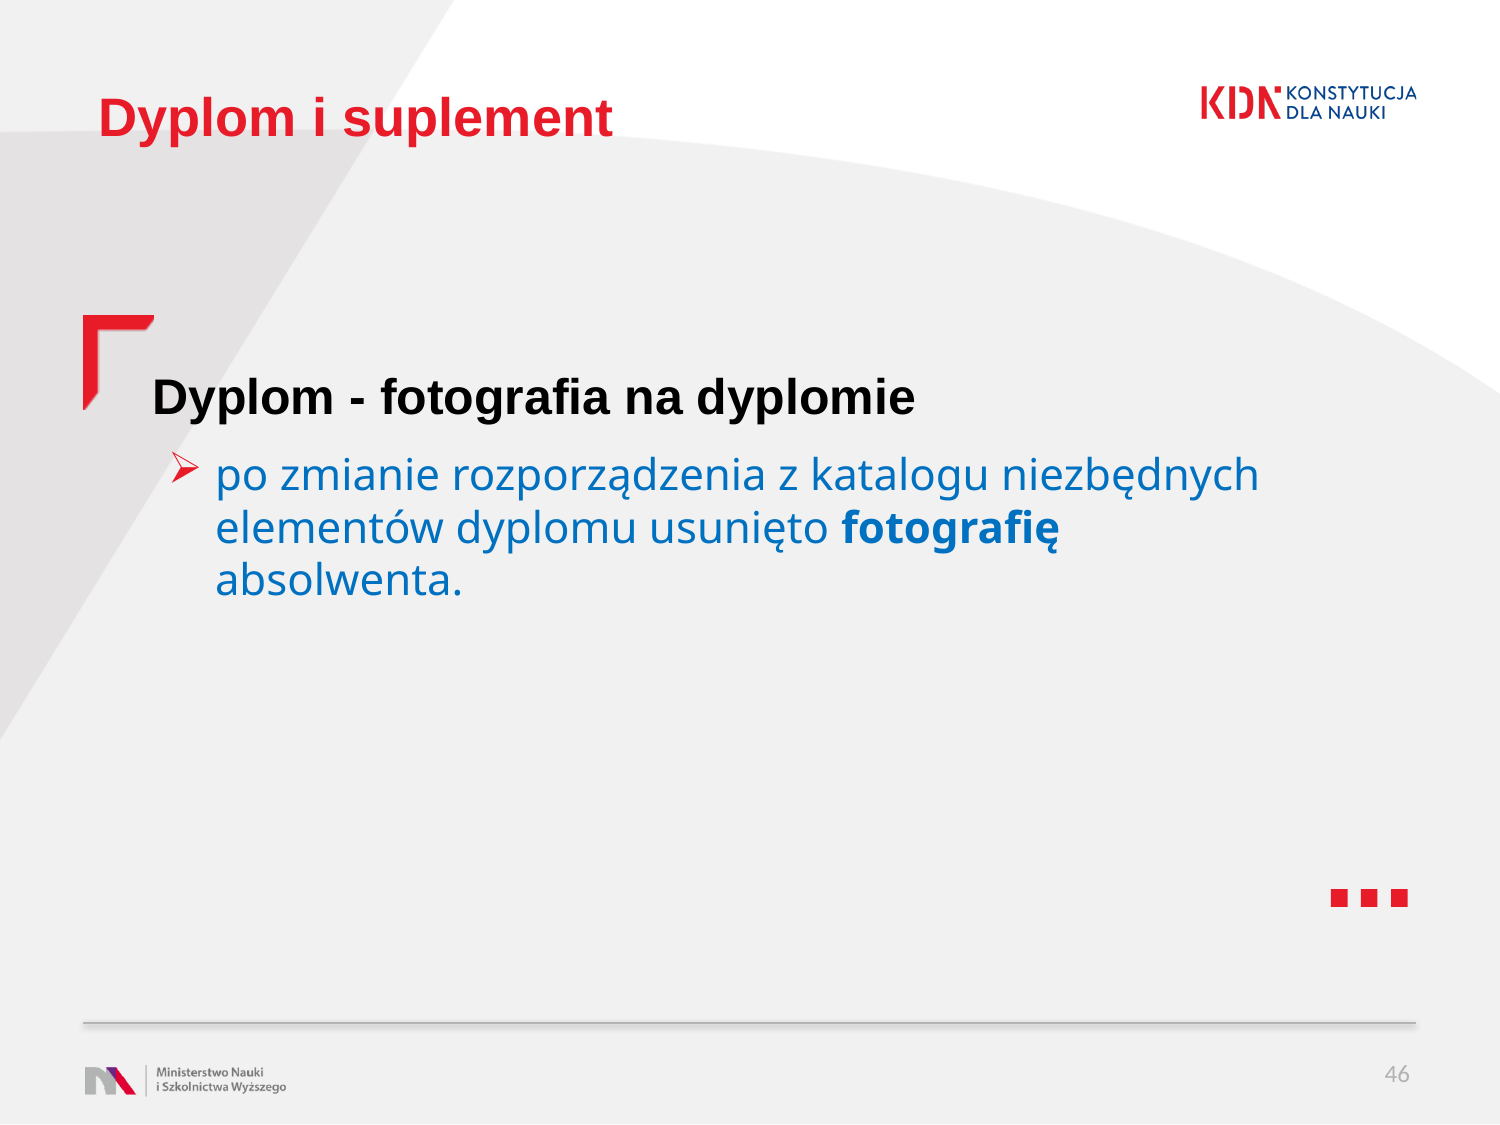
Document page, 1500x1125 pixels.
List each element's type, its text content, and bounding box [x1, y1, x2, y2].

list po zmianie rozporządzenia z katalogu niezbędnych elementów dyplomu usunięto fotografię absolwenta. [153, 439, 1306, 918]
picture [0, 0, 1500, 1125]
title Dyplom i suplement [83, 74, 1170, 143]
slide_number 46 [1074, 1042, 1425, 1103]
text_box Dyplom - fotografia na dyplomie [137, 357, 1259, 433]
